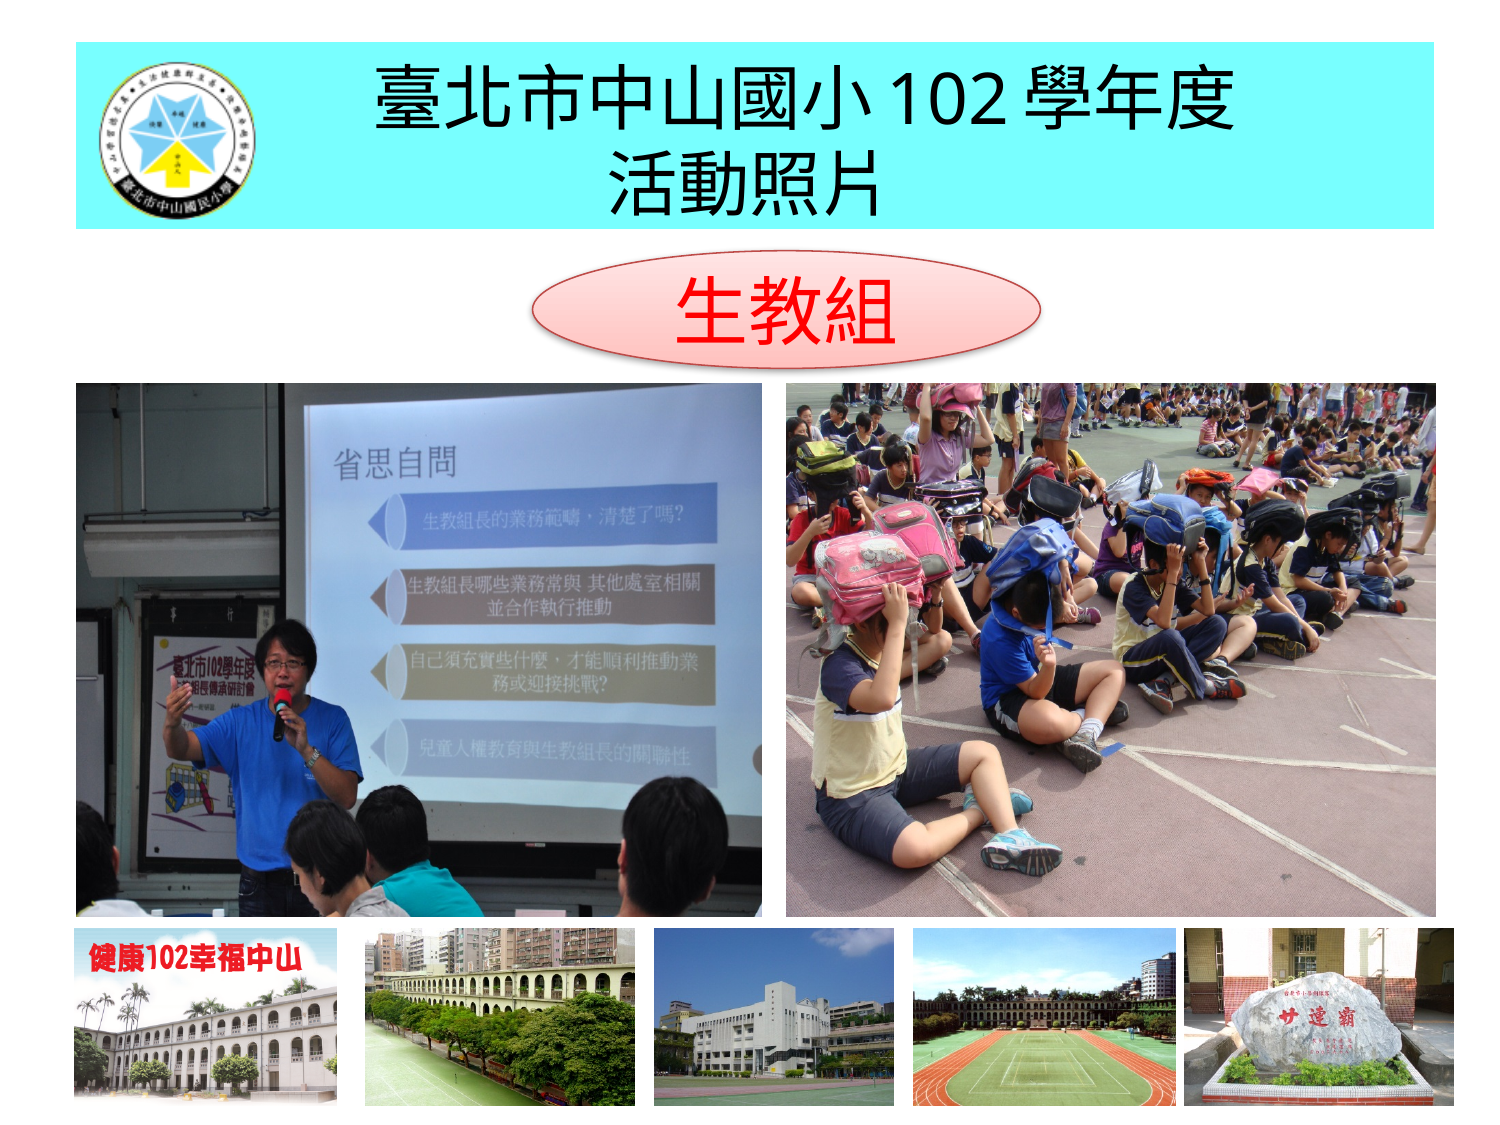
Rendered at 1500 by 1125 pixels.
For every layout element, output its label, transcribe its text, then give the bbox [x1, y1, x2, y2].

picture [1184, 928, 1454, 1106]
picture [913, 928, 1176, 1106]
picture [76, 42, 1434, 229]
text_box 生教組 [531, 249, 1042, 370]
picture [74, 928, 337, 1106]
picture [654, 928, 894, 1106]
picture [786, 383, 1436, 917]
title 臺北市中山國小102學年度 活動照片 [75, 45, 1425, 233]
picture [76, 383, 763, 917]
picture [365, 928, 635, 1106]
